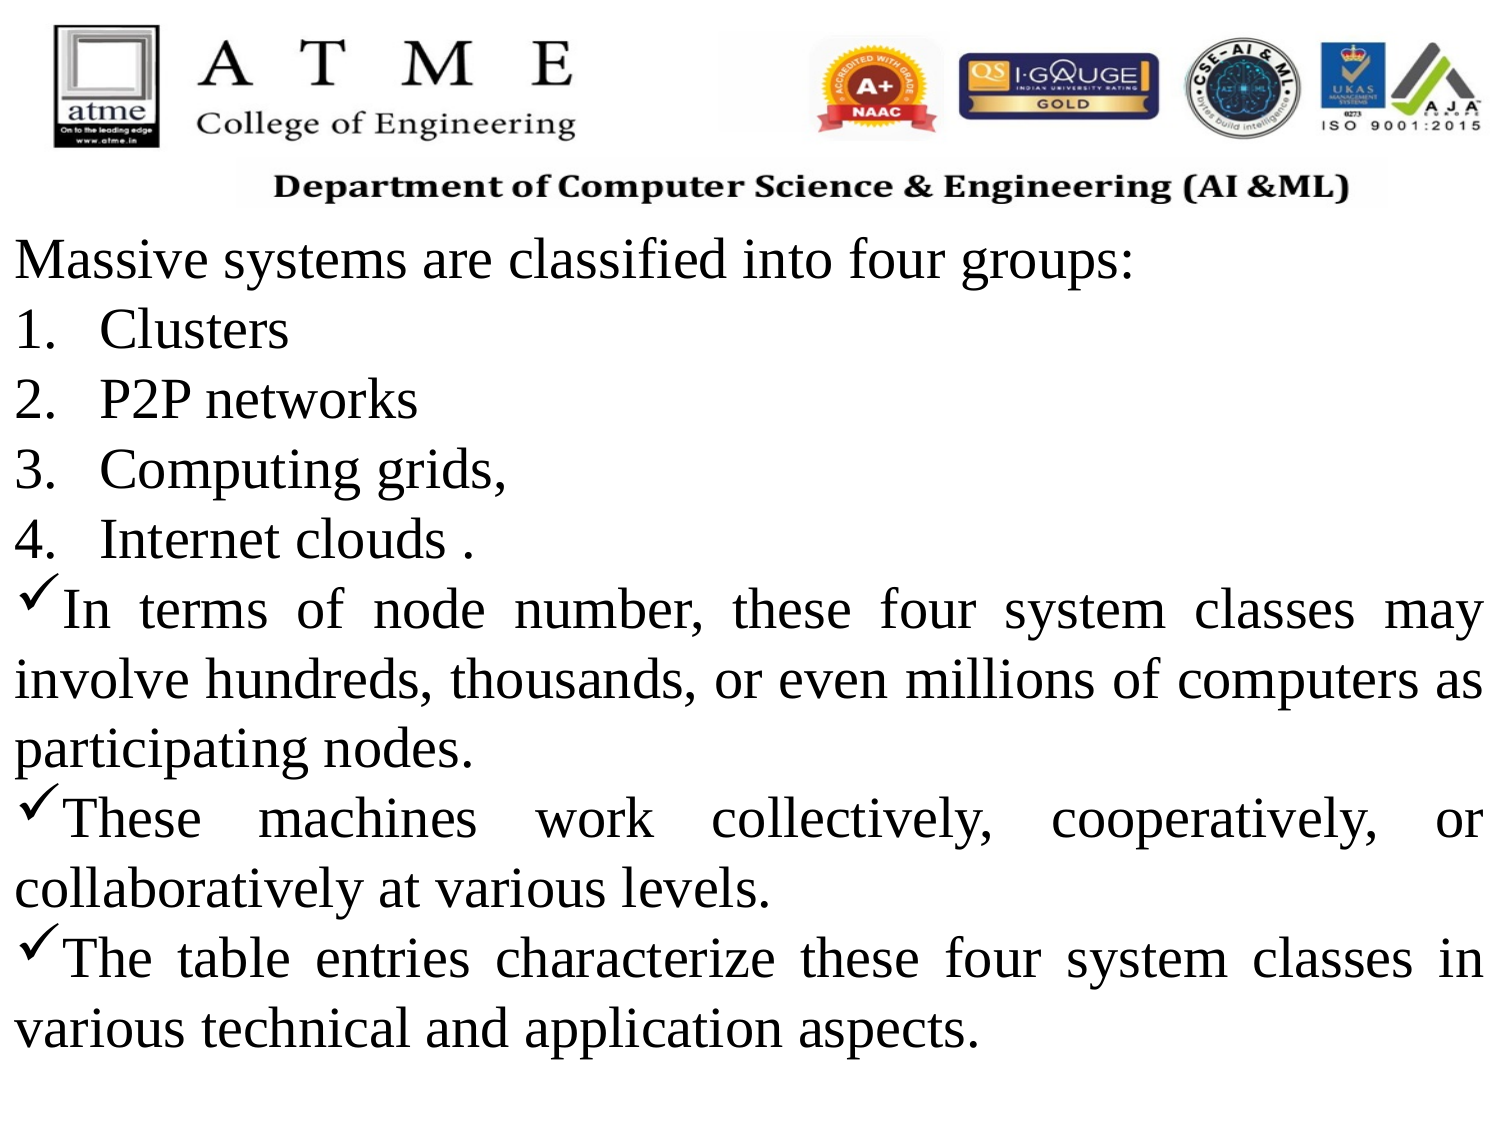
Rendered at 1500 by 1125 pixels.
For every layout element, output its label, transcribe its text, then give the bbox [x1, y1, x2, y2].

picture [24, 0, 1500, 226]
text_box Massive systems are classified into four groups: Clusters P2P networks Computing grids, Internet clouds . In terms of node number, these four system classes may involve hundreds, thousands, or even millions of computers as participating nodes. These machines work collectively, cooperatively, or collaboratively at various levels. The table entries characterize these four system classes in various technical and application aspects. [0, 212, 1500, 1067]
